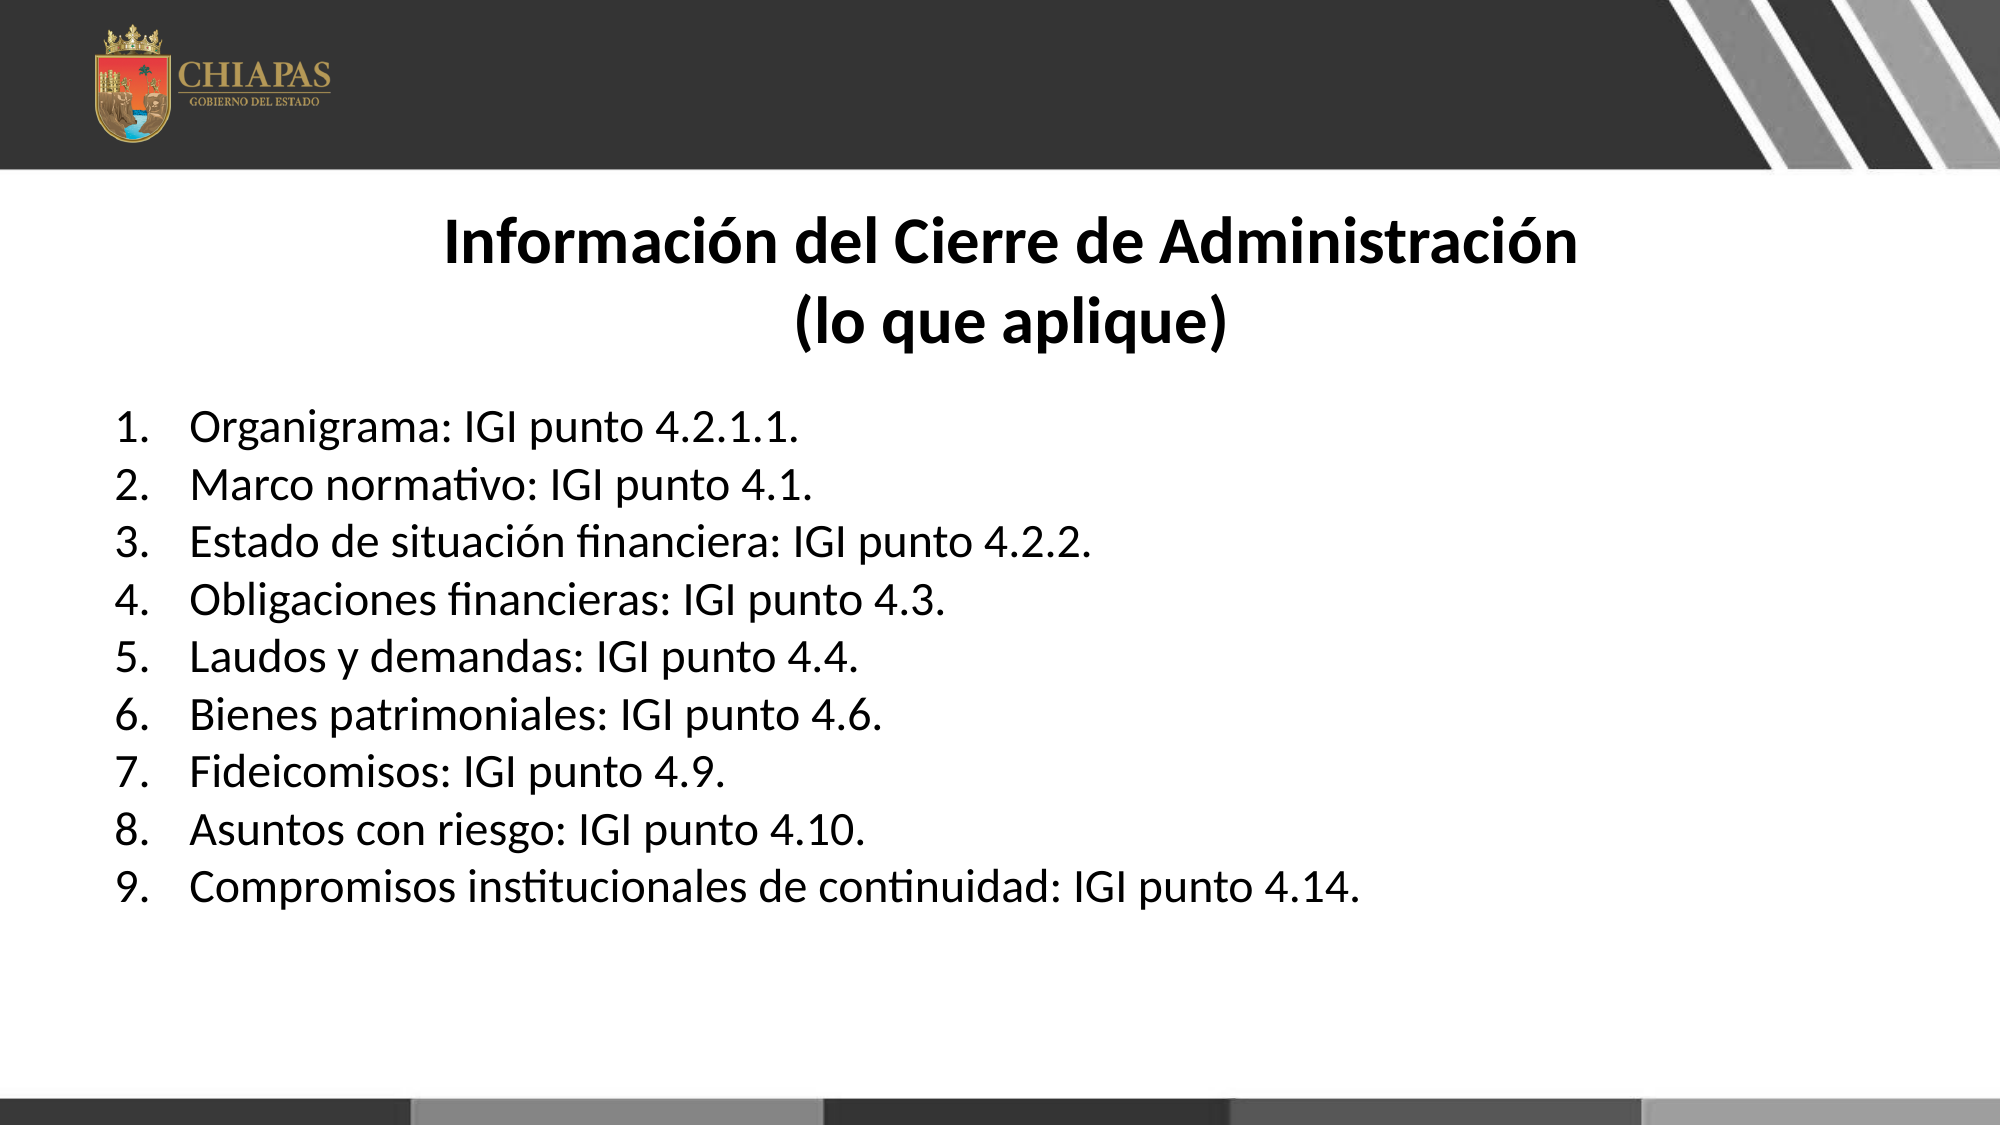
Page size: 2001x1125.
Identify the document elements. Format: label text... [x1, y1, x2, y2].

text_box Organigrama: IGI punto 4.2.1.1. Marco normativo: IGI punto 4.1. Estado de situación financiera: IGI punto 4.2.2. Obligaciones financieras: IGI punto 4.3. Laudos y demandas: IGI punto 4.4. Bienes patrimoniales: IGI punto 4.6. Fideicomisos: IGI punto 4.9. Asuntos con riesgo: IGI punto 4.10. Compromisos institucionales de continuidad: IGI punto 4.14. [101, 388, 1885, 919]
picture [89, 19, 337, 148]
text_box Información del Cierre de Administración (lo que aplique) [417, 190, 1606, 364]
